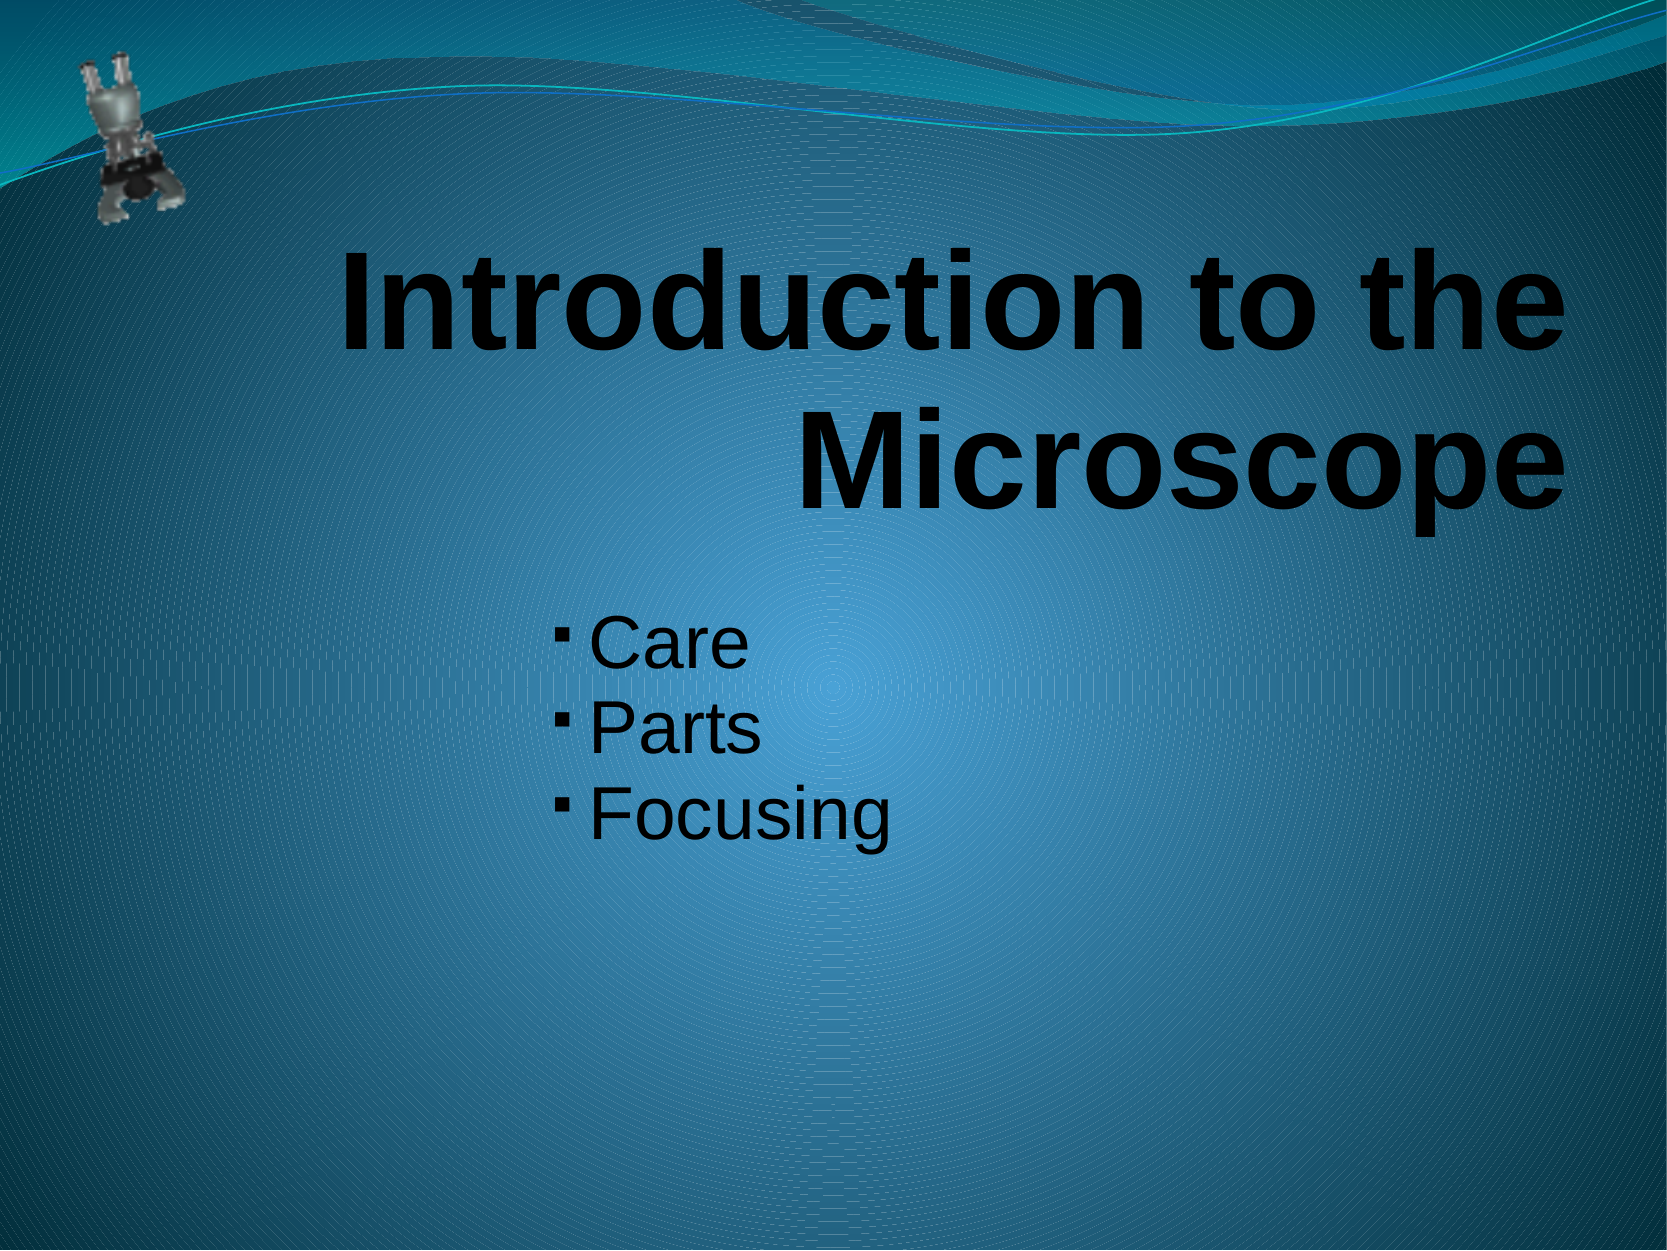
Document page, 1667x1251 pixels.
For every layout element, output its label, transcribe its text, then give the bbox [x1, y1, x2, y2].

title Introduction to the Microscope [173, 219, 1570, 541]
subtitle Care Parts Focusing [307, 600, 1460, 1001]
picture [64, 71, 74, 78]
picture [32, 51, 215, 231]
